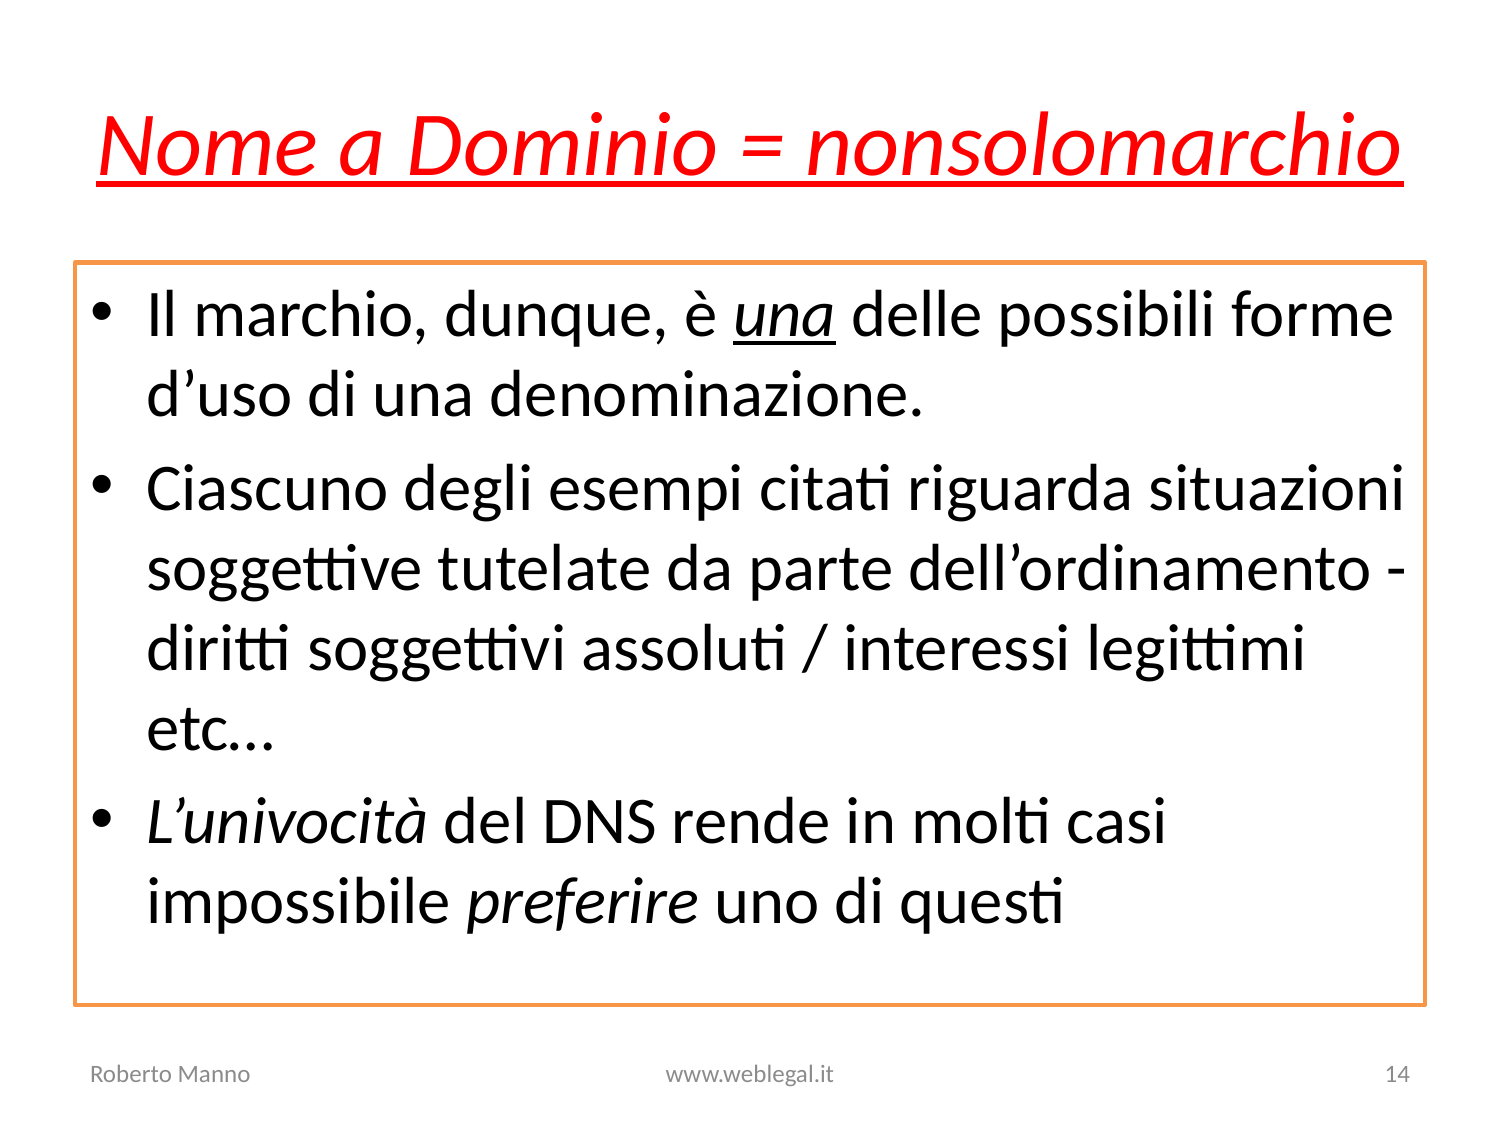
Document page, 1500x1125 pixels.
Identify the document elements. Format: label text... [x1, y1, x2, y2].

title Nome a Dominio = nonsolomarchio [75, 45, 1425, 233]
footer www.weblegal.it [512, 1042, 988, 1103]
list Il marchio, dunque, è una delle possibili forme d’uso di una denominazione. Ciascuno degli esempi citati riguarda situazioni soggettive tutelate da parte dell’ordinamento - diritti soggettivi assoluti / interessi legittimi etc… L’univocità del DNS rende in molti casi impossibile preferire uno di questi [73, 260, 1427, 1007]
slide_number 14 [1074, 1042, 1425, 1103]
slide_number Roberto Manno [75, 1042, 425, 1103]
